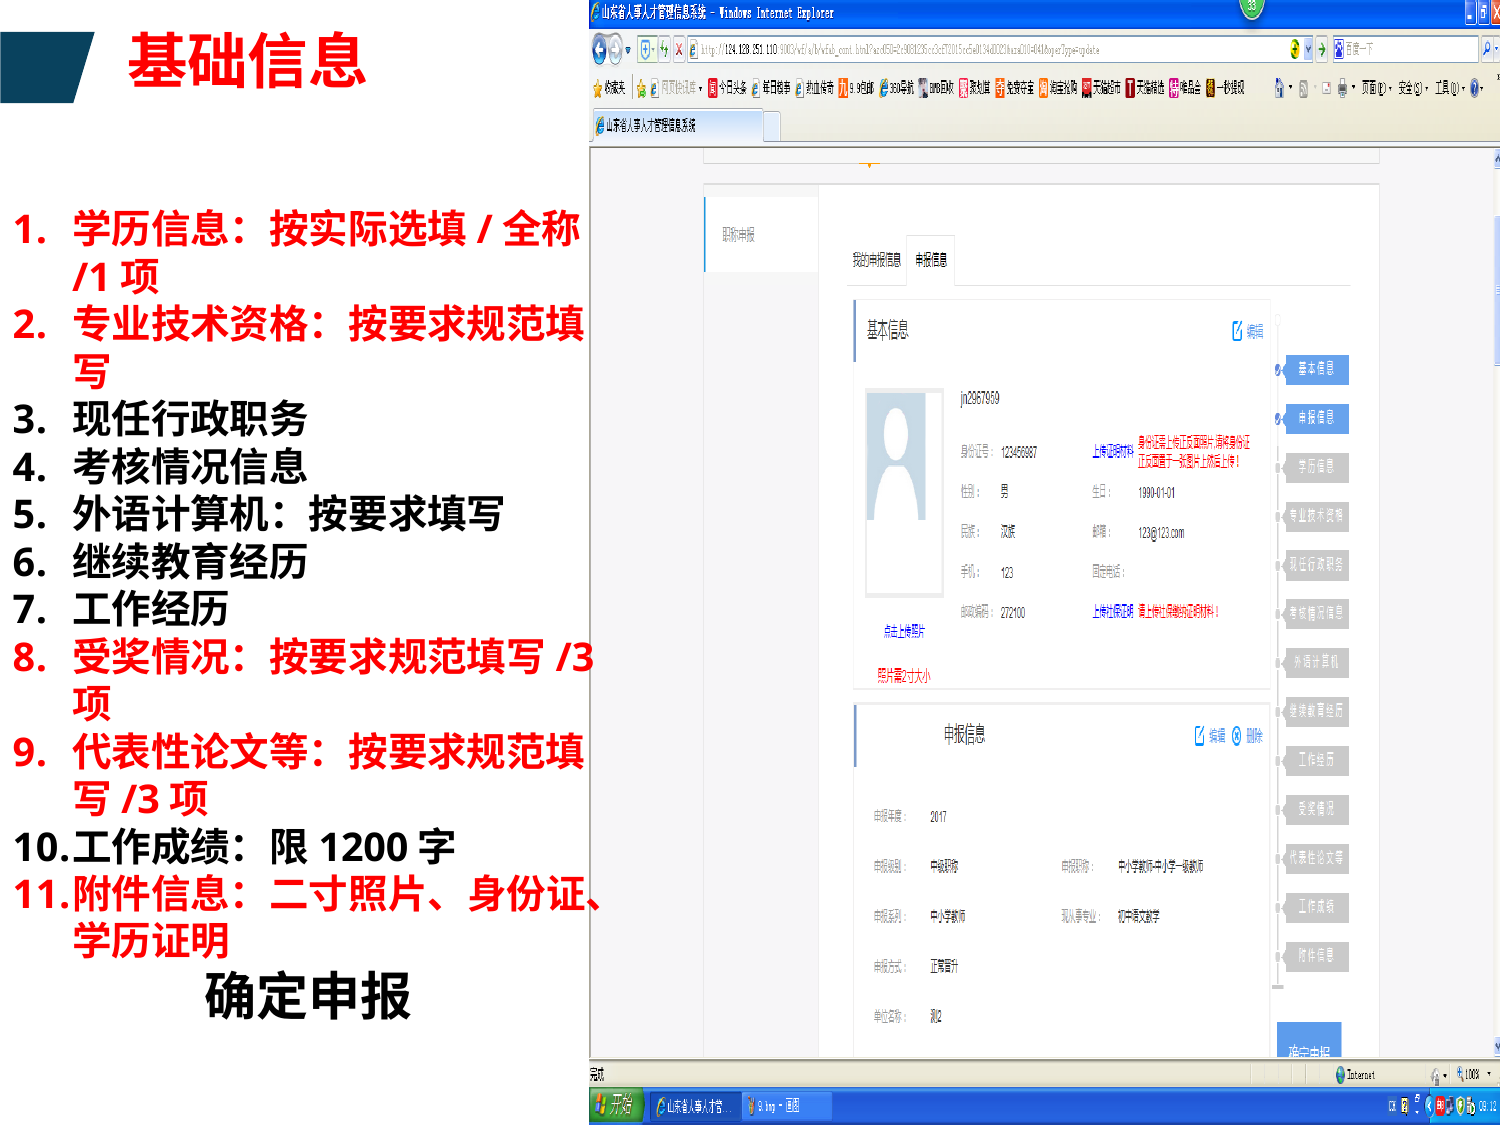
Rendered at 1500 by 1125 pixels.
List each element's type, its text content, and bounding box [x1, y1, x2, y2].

text_box 基础信息 [115, 17, 448, 102]
picture [588, 0, 1500, 1125]
text_box [0, 29, 97, 103]
text_box 学历信息：按实际选填/全称/1项 专业技术资格：按要求规范填写 现任行政职务 考核情况信息 外语计算机：按要求填写 继续教育经历 工作经历 受奖情况：按要求规范填写/3项 代表性论文等：按要求规范填写/3项 工作成绩：限1200字 附件信息：二寸照片、身份证、学历证明 确定申报 [0, 103, 583, 1125]
